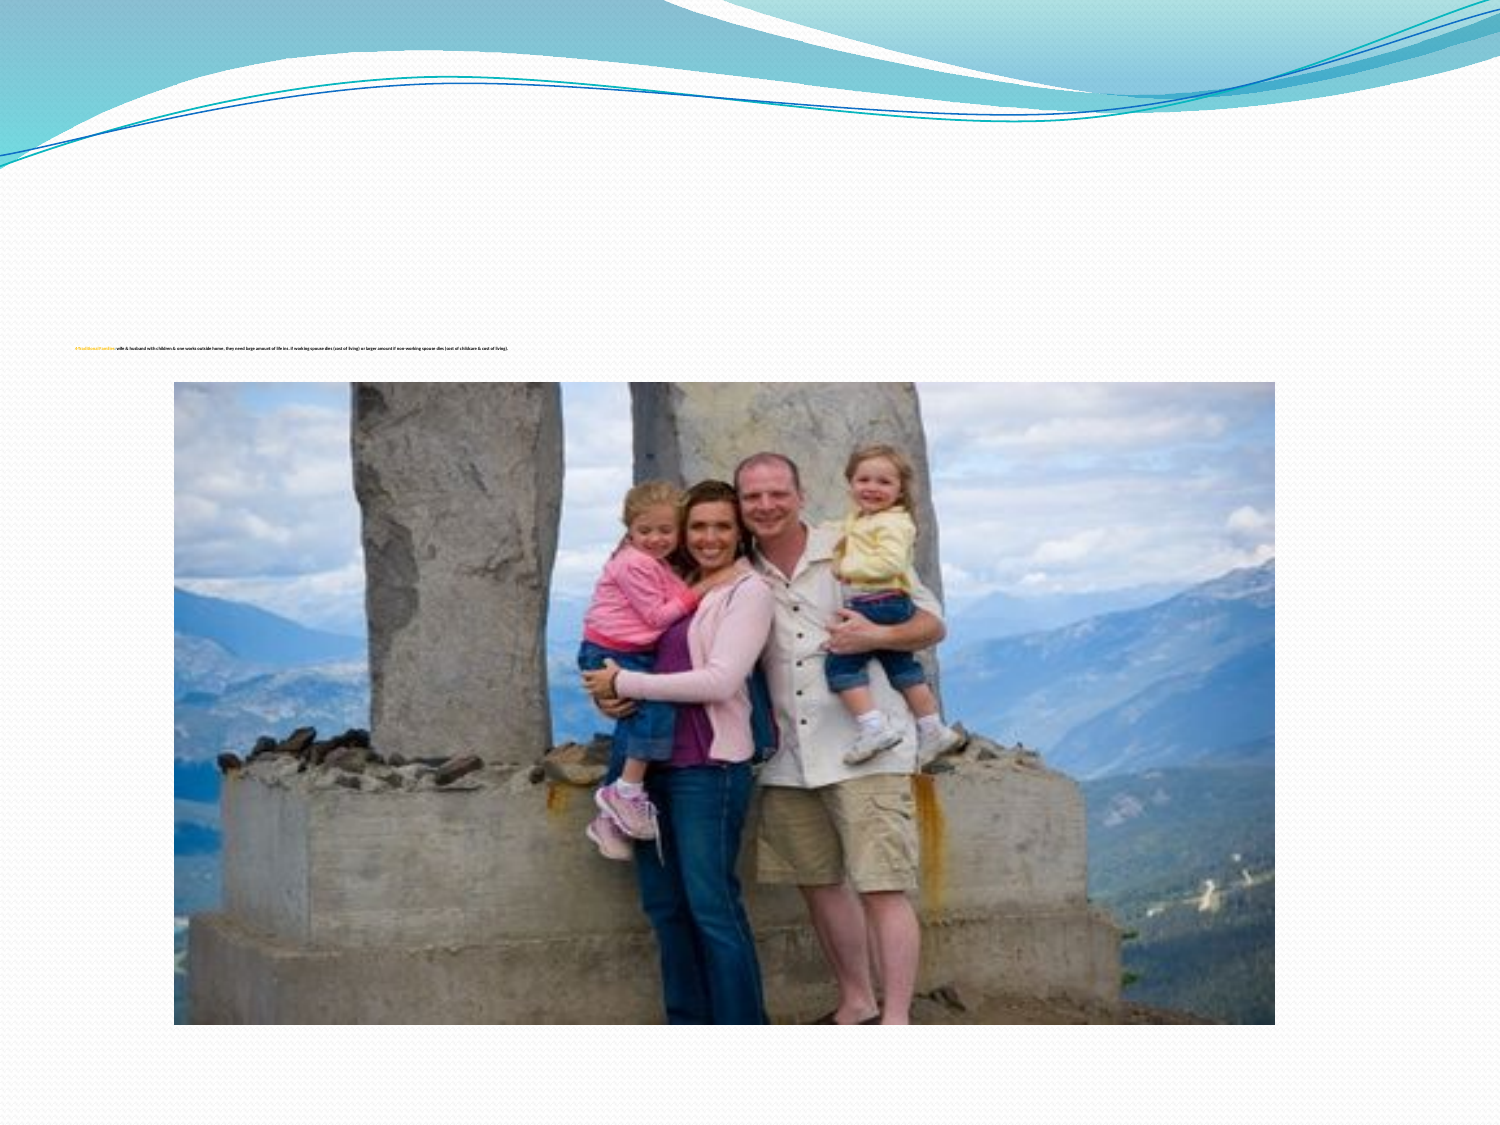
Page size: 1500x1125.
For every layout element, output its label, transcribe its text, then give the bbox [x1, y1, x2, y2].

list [174, 382, 1276, 1026]
title 4-Traditional Families: wife & husband with children & one works outside home, they need large amount of life ins. if working spouse dies (cost of living) or larger amount if non-working spouse dies (cost of childcare & cost of living). [75, 299, 1425, 363]
